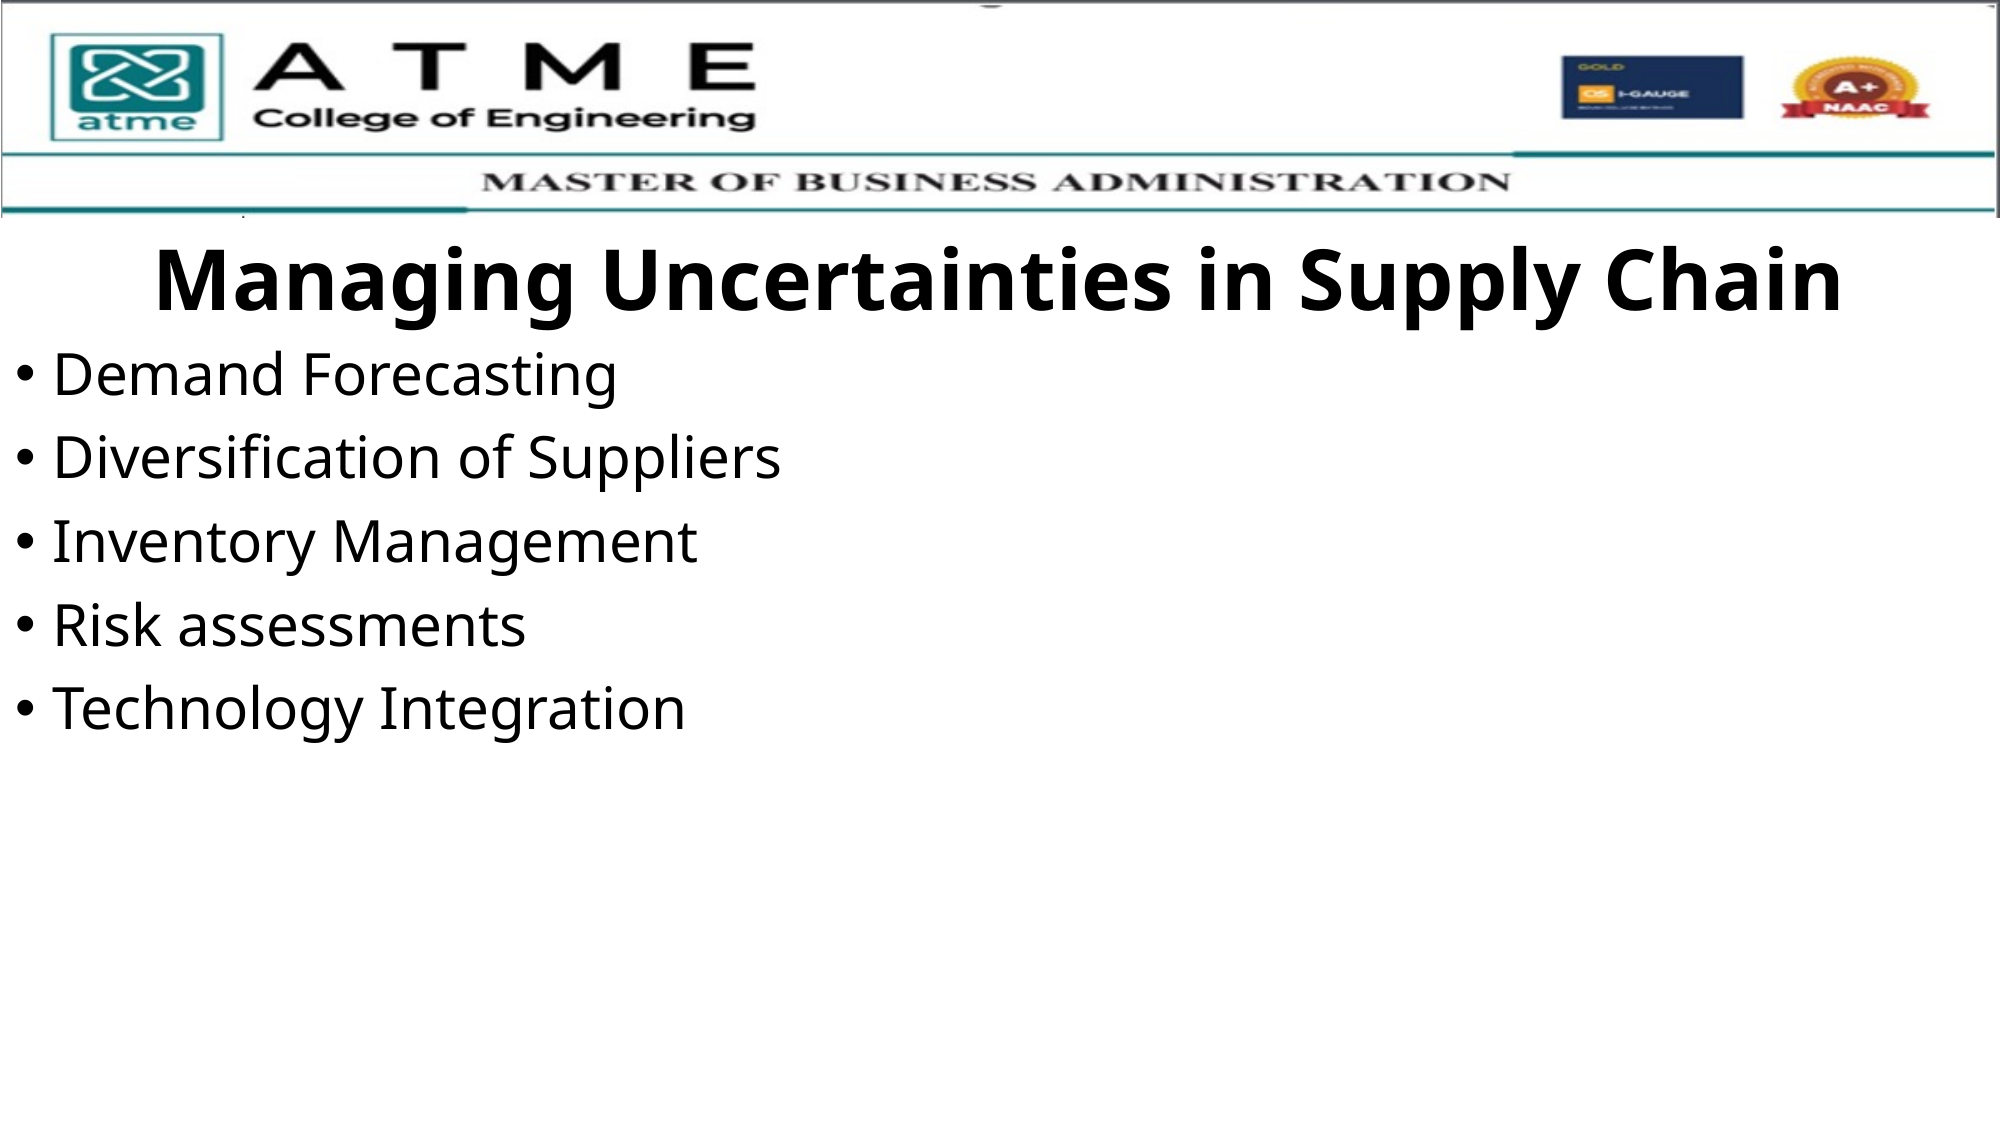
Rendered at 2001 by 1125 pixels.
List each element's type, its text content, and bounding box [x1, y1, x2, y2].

picture [1, 0, 2000, 218]
list Demand Forecasting Diversification of Suppliers Inventory Management Risk assessments Technology Integration [0, 337, 1986, 1105]
title Managing Uncertainties in Supply Chain [137, 228, 1863, 337]
